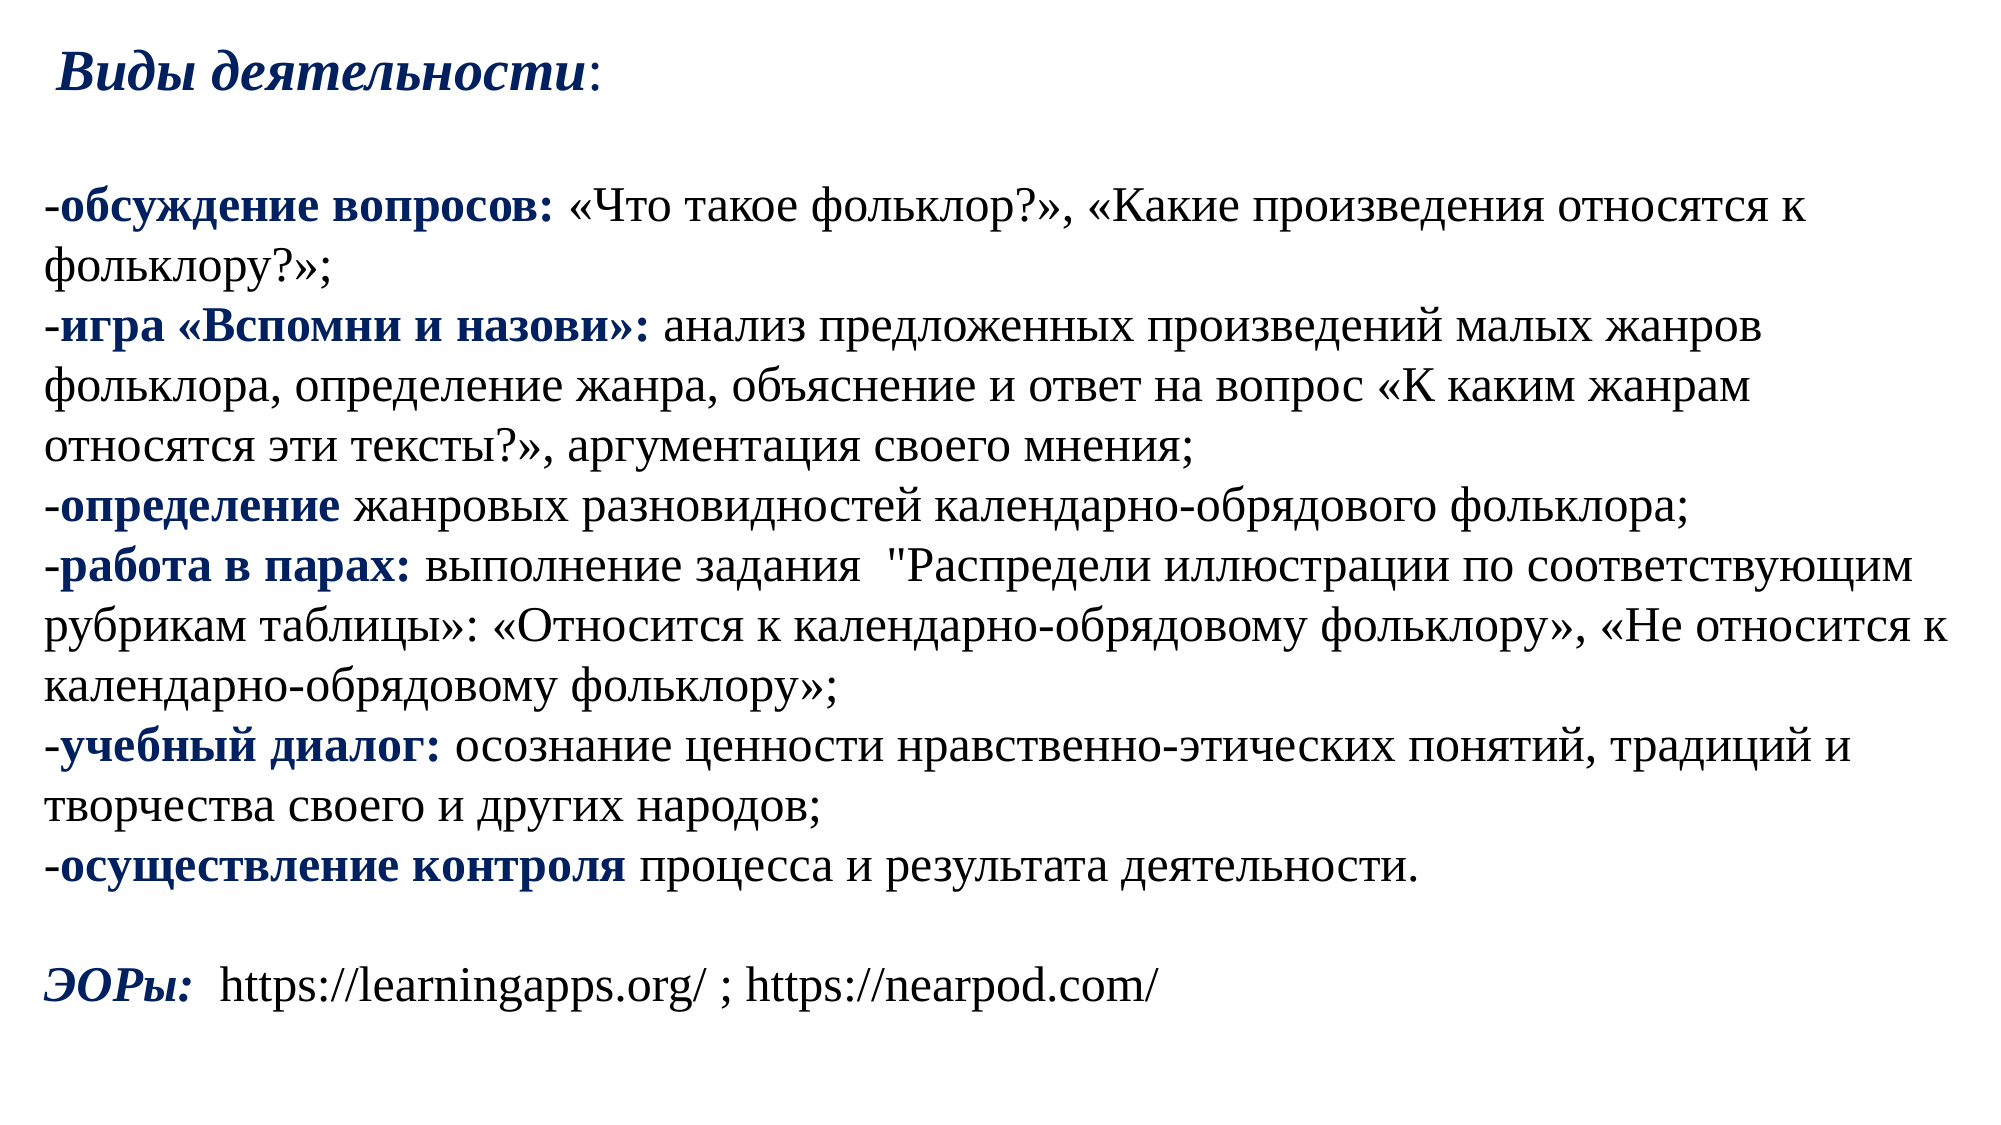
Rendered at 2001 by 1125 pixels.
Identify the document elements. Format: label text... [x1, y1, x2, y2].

text_box Виды деятельности: -обсуждение вопросов: «Что такое фольклор?», «Какие произведения относятся к фольклору?»; -игра «Вспомни и назови»: анализ предложенных произведений малых жанров фольклора, определение жанра, объяснение и ответ на вопрос «К каким жанрам относятся эти тексты?», аргументация своего мнения; -определение жанровых разновидностей календарно-обрядового фольклора; -работа в парах: выполнение задания "Распредели иллюстрации по соответствующим рубрикам таблицы»: «Относится к календарно-обрядовому фольклору», «Не относится к календарно-обрядовому фольклору»; -учебный диалог: осознание ценности нравственно-этических понятий, традиций и творчества своего и других народов; -осуществление контроля процесса и результата деятельности. ЭОРы: https://learningapps.org/ ; https://nearpod.com/ [29, 24, 1971, 1125]
